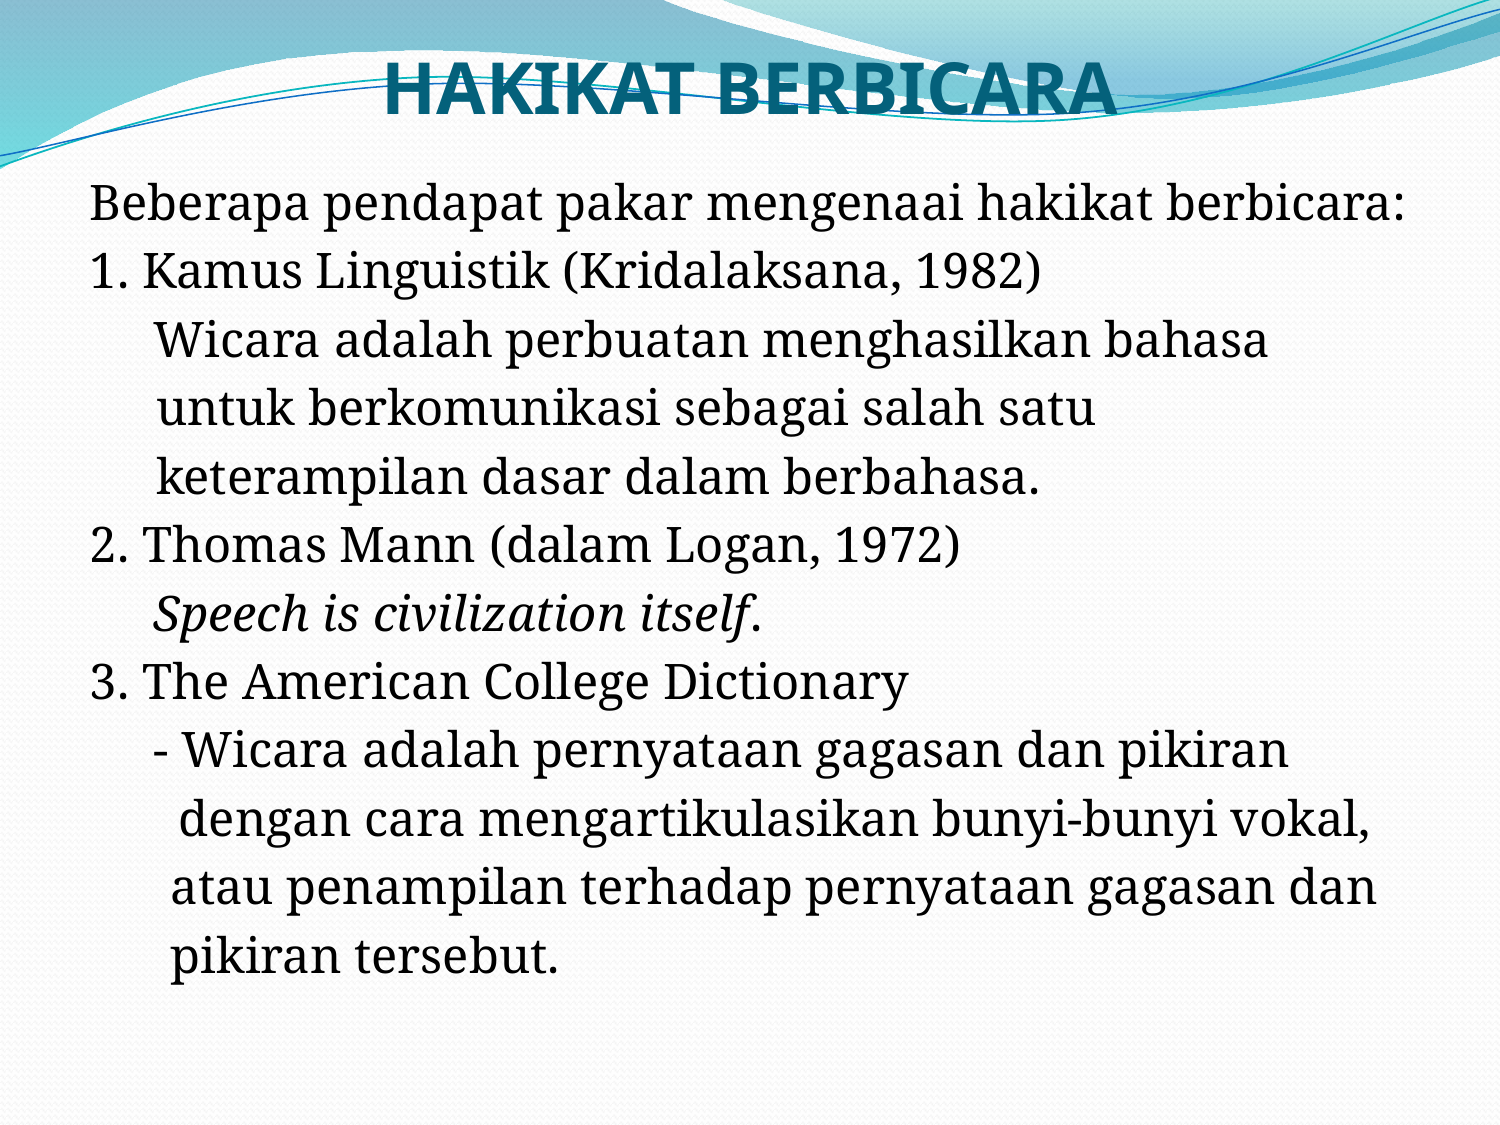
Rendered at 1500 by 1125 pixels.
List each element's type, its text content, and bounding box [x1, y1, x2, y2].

title HAKIKAT BERBICARA [75, 35, 1425, 129]
list Beberapa pendapat pakar mengenaai hakikat berbicara: 1. Kamus Linguistik (Kridalaksana, 1982) Wicara adalah perbuatan menghasilkan bahasa untuk berkomunikasi sebagai salah satu keterampilan dasar dalam berbahasa. 2. Thomas Mann (dalam Logan, 1972) Speech is civilization itself. 3. The American College Dictionary - Wicara adalah pernyataan gagasan dan pikiran dengan cara mengartikulasikan bunyi-bunyi vokal, atau penampilan terhadap pernyataan gagasan dan pikiran tersebut. [75, 164, 1425, 1038]
